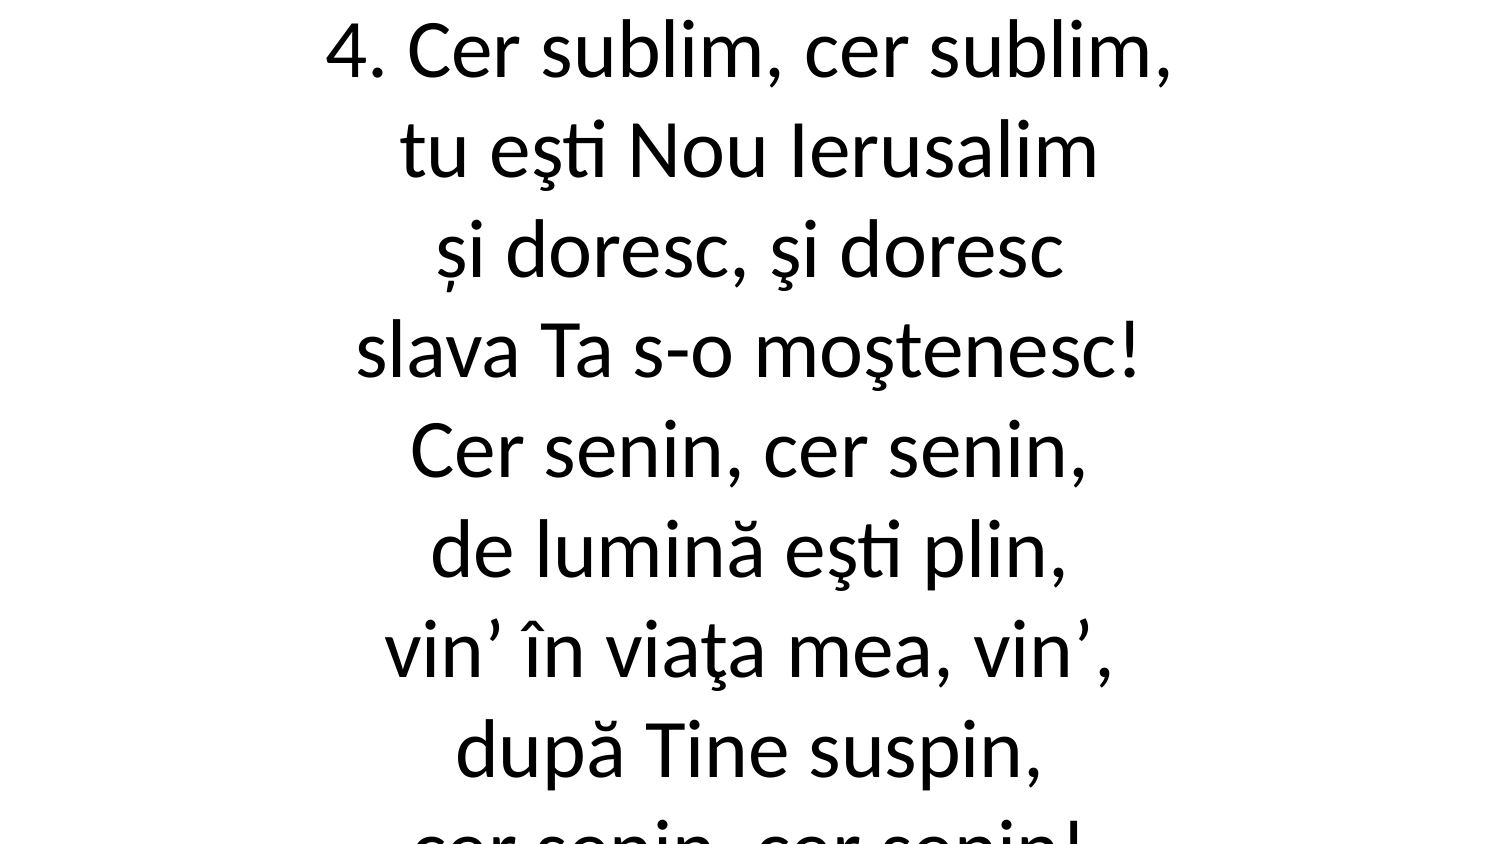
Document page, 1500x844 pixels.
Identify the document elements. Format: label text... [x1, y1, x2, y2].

text_box 4. Cer sublim, cer sublim, tu eşti Nou Ierusalim și doresc, şi doresc slava Ta s-o moştenesc! Cer senin, cer senin, de lumină eşti plin, vinʼ în viaţa mea, vinʼ, după Tine suspin, cer senin, cer senin! [310, 0, 1190, 844]
